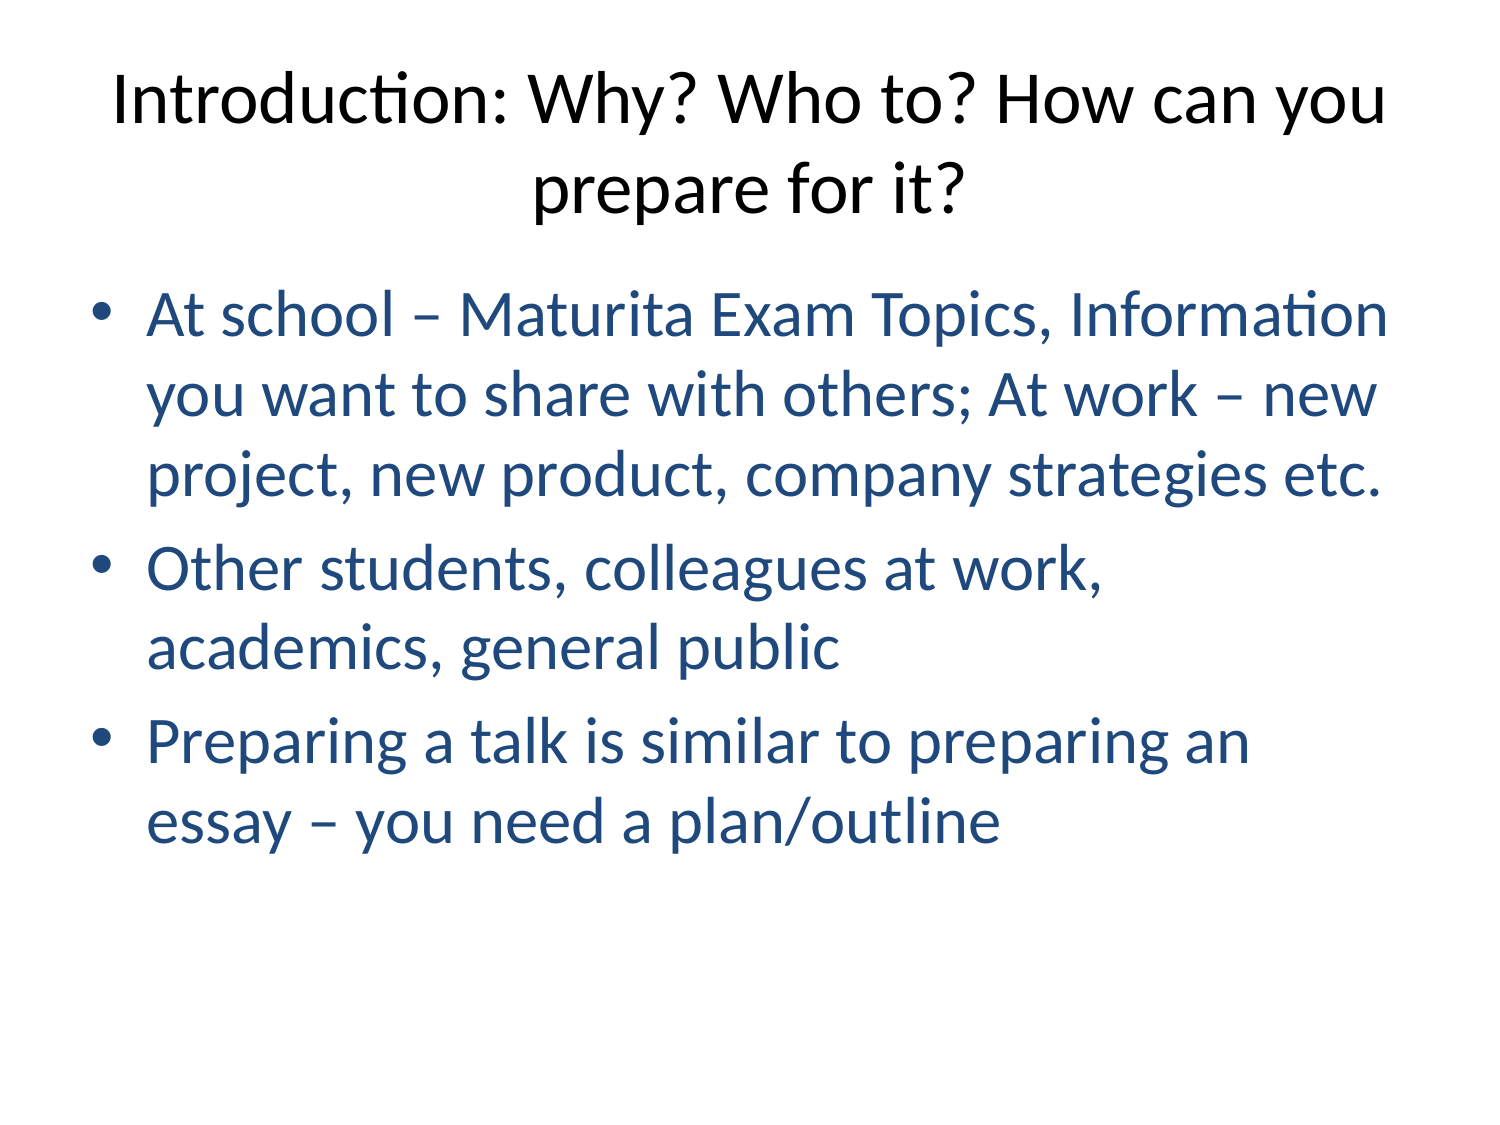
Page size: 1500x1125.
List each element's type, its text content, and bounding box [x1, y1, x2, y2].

title Introduction: Why? Who to? How can you prepare for it? [75, 45, 1425, 233]
list At school – Maturita Exam Topics, Information you want to share with others; At work – new project, new product, company strategies etc. Other students, colleagues at work, academics, general public Preparing a talk is similar to preparing an essay – you need a plan/outline [75, 262, 1425, 1005]
